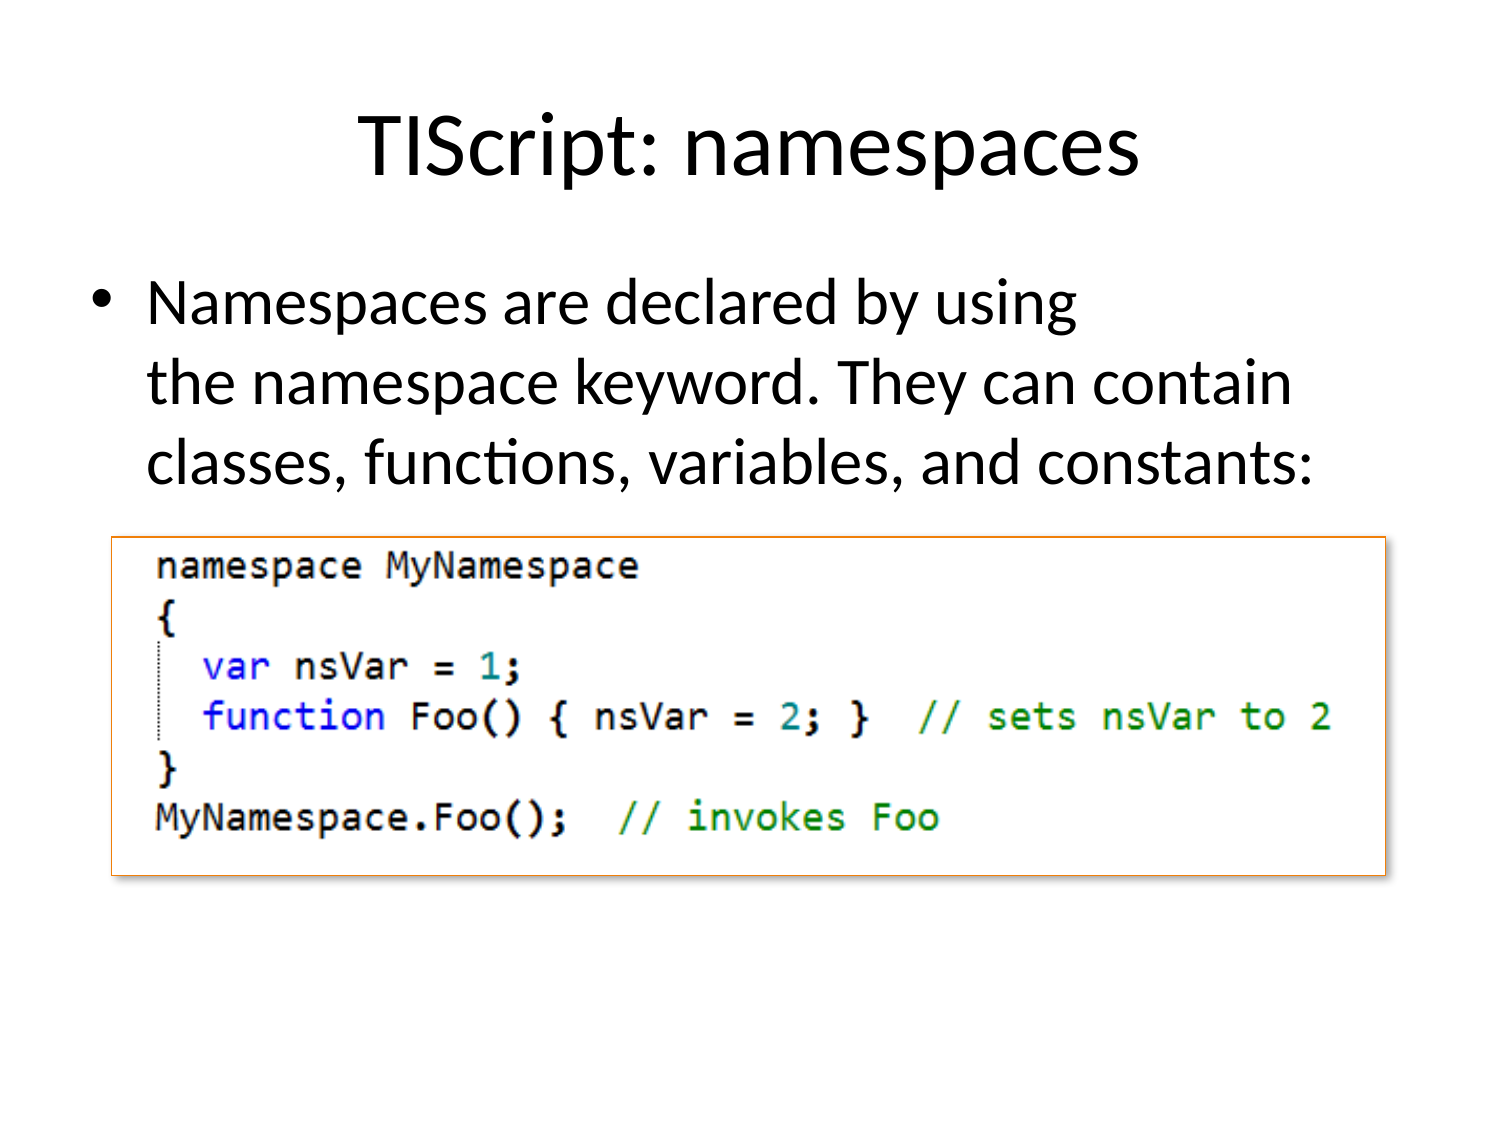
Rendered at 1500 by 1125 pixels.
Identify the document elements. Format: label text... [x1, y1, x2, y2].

title TIScript: namespaces [75, 45, 1425, 233]
list Namespaces are declared by using the namespace keyword. They can contain classes, functions, variables, and constants: [75, 249, 1425, 993]
picture [112, 537, 1386, 876]
